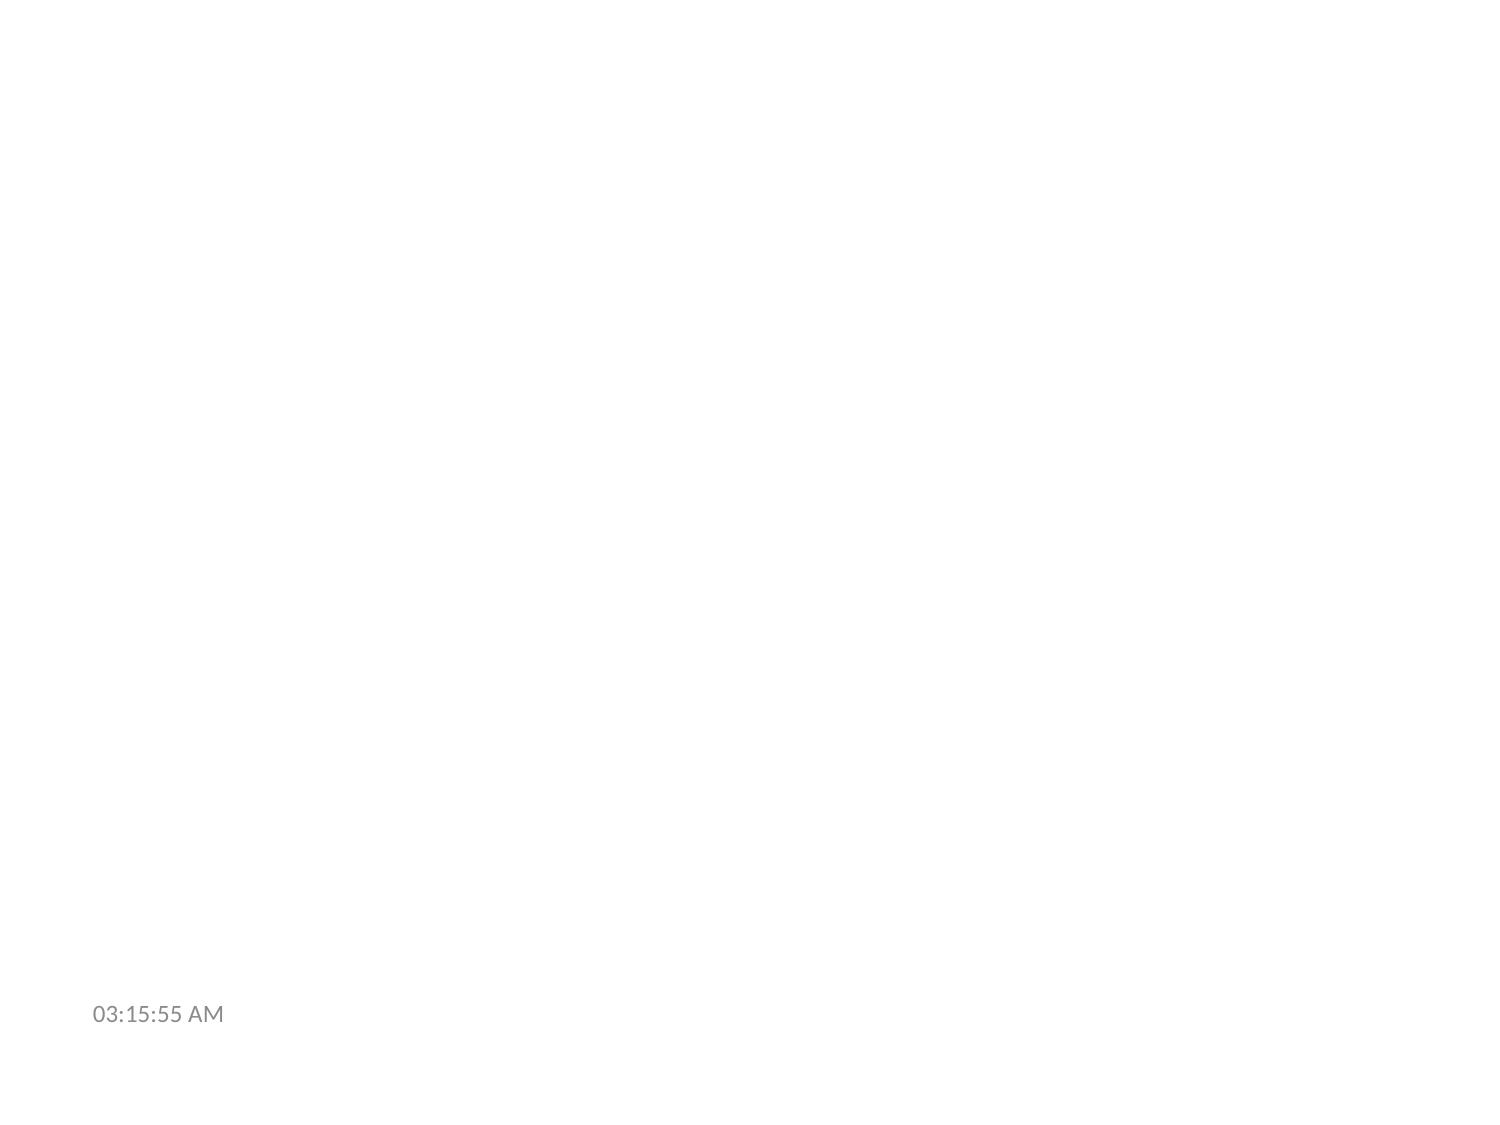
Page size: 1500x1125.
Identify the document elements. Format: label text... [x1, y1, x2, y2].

text_box 3:35:09 PM [77, 982, 428, 1043]
